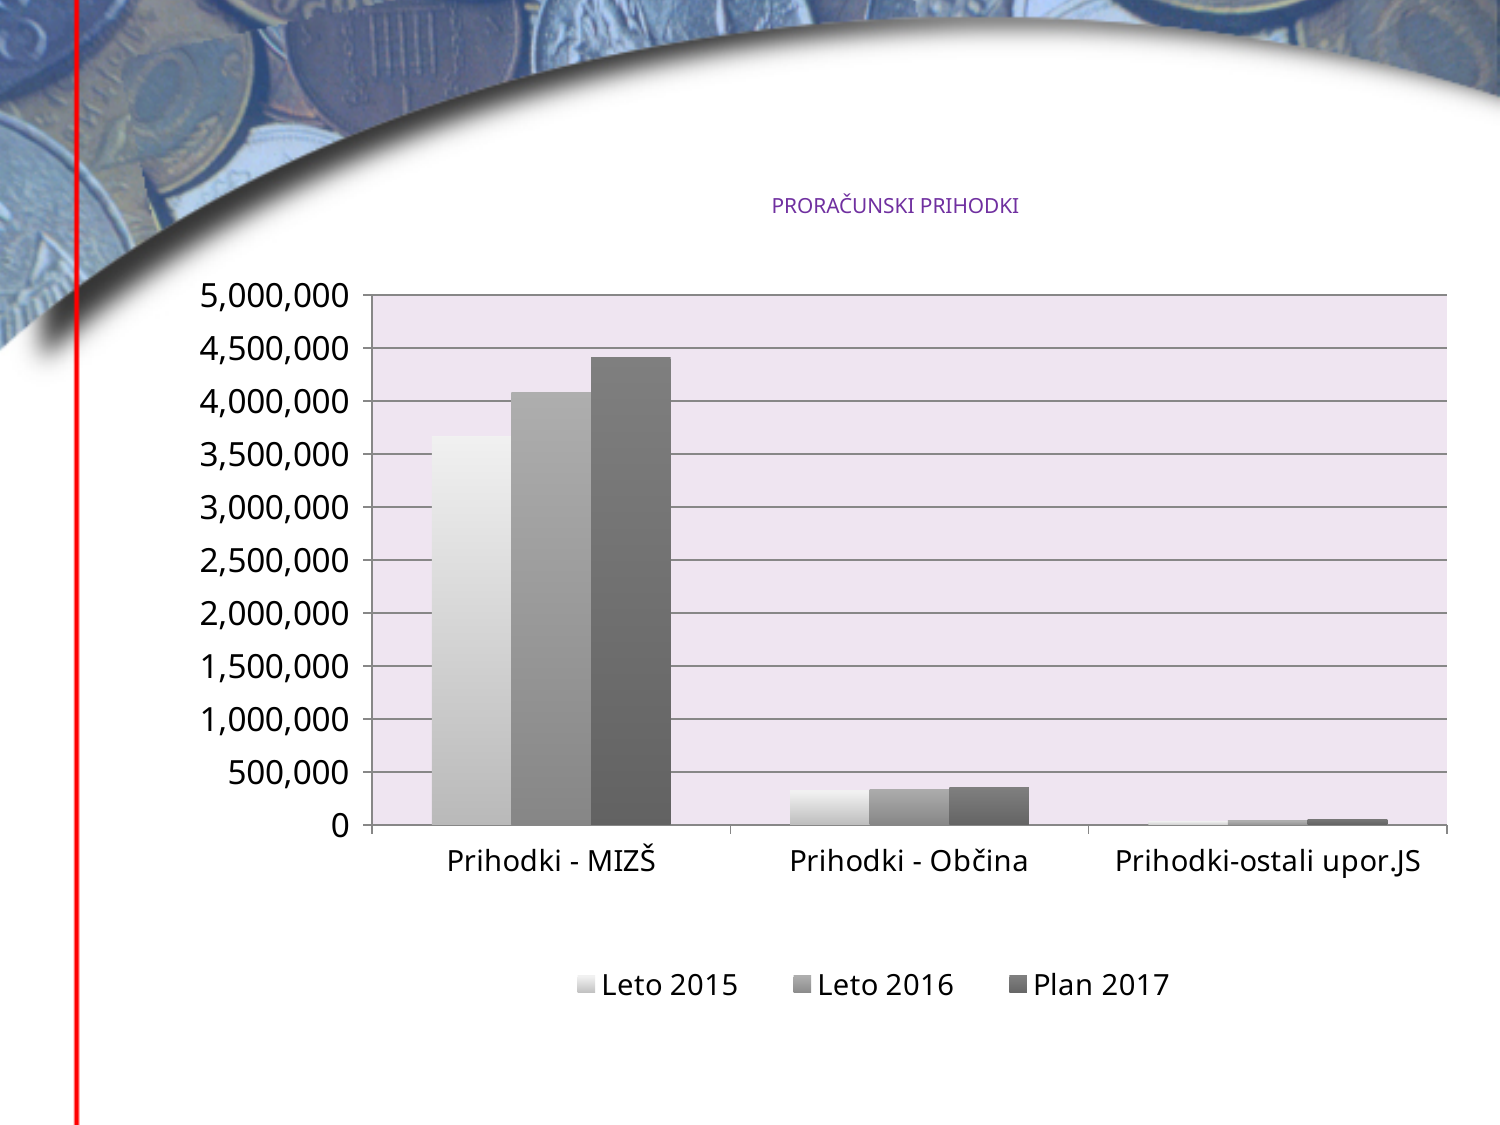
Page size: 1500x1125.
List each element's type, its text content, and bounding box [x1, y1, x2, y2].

title PRORAČUNSKI PRIHODKI [324, 184, 1466, 267]
picture [0, 0, 1500, 1125]
chart [76, 266, 1449, 1125]
